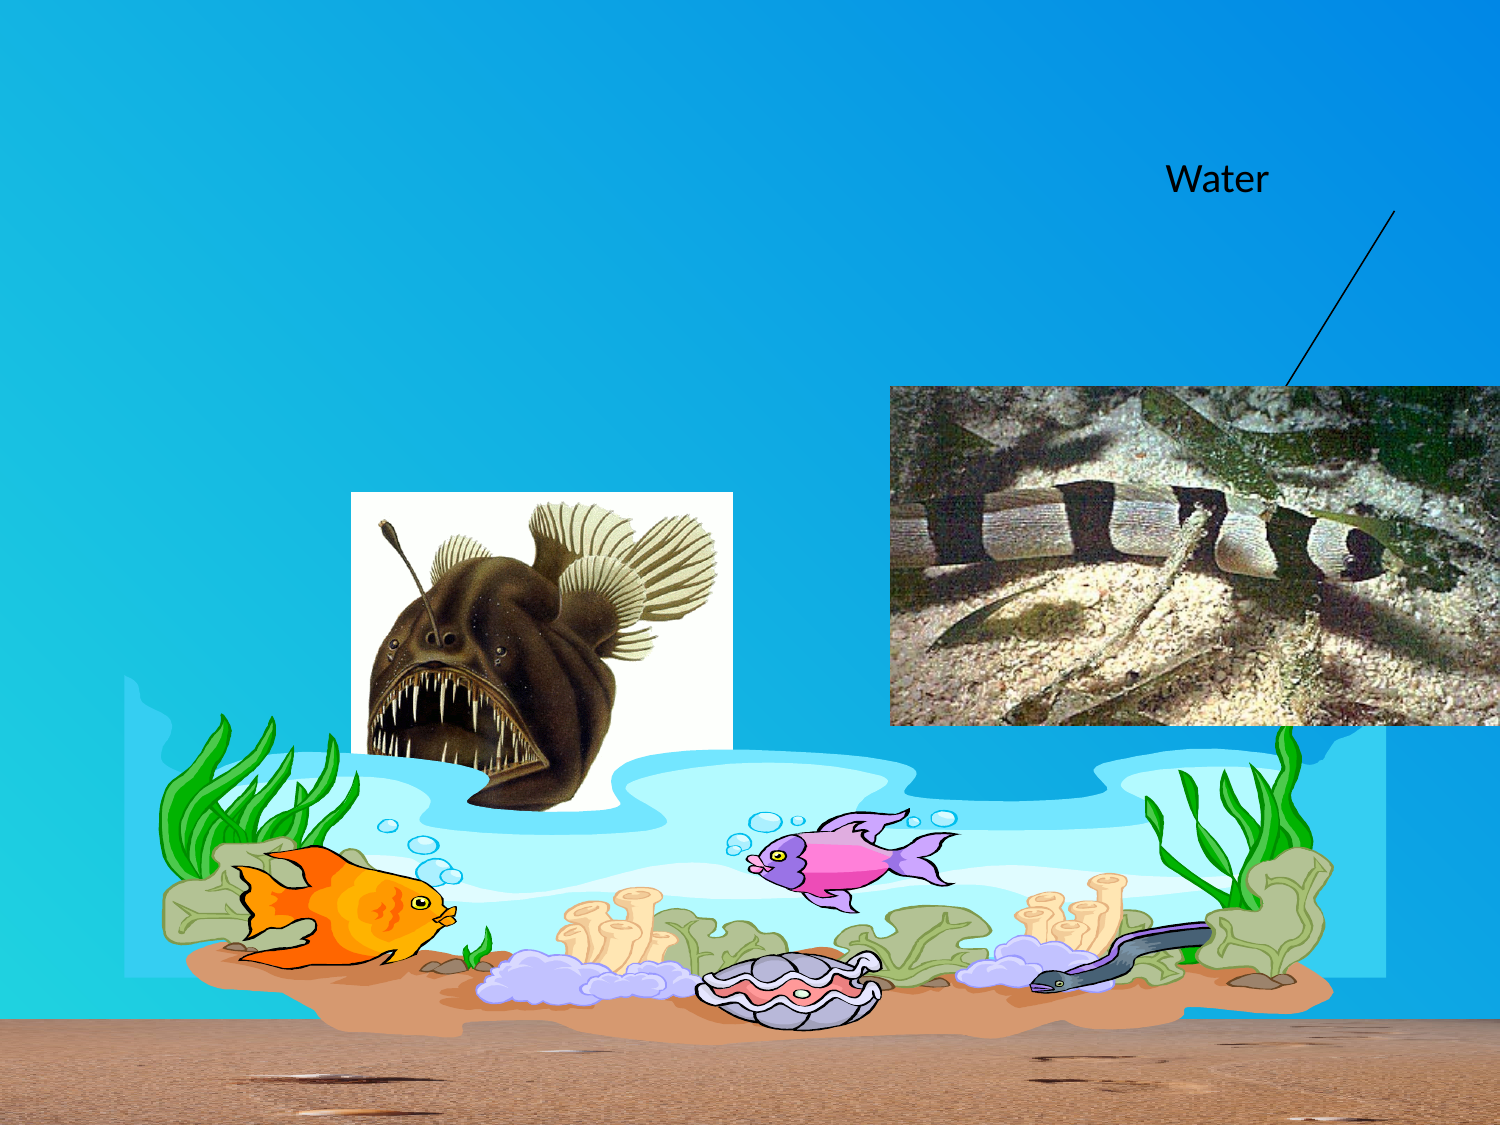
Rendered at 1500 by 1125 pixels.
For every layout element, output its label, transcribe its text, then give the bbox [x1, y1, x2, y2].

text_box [1195, 257, 1442, 385]
title Water [773, 58, 1500, 293]
picture [0, 0, 1500, 1125]
